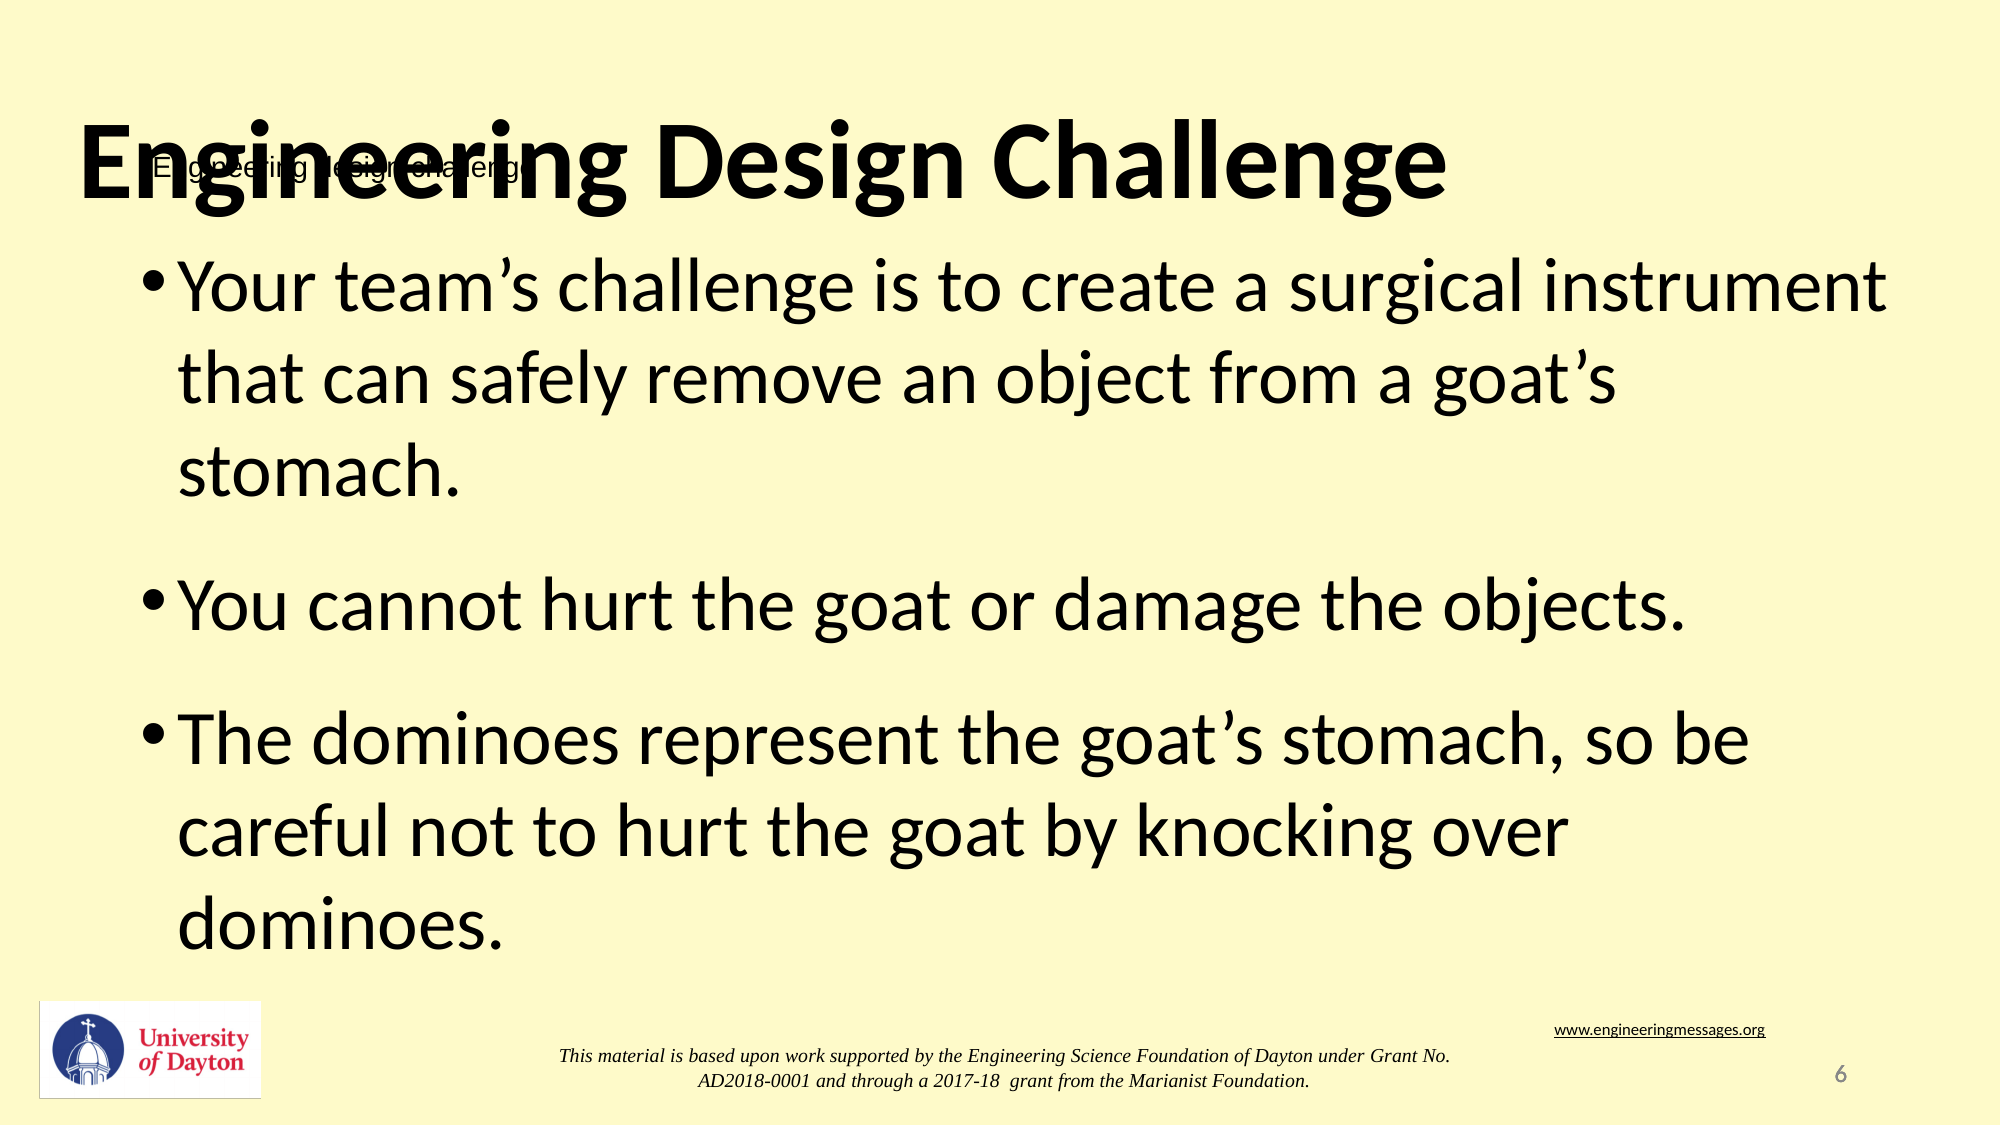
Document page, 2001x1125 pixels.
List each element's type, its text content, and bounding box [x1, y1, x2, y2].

text_box www.engineeringmessages.org [1539, 1011, 1789, 1047]
picture [0, 855, 301, 1125]
text_box Engineering Design Challenge [63, 153, 1789, 282]
list Your team’s challenge is to create a surgical instrument that can safely remove an object from a goat’s stomach. You cannot hurt the goat or damage the objects. The dominoes represent the goat’s stomach, so be careful not to hurt the goat by knocking over dominoes. [125, 226, 1931, 1002]
title Engineering design challenge [137, 59, 1863, 226]
